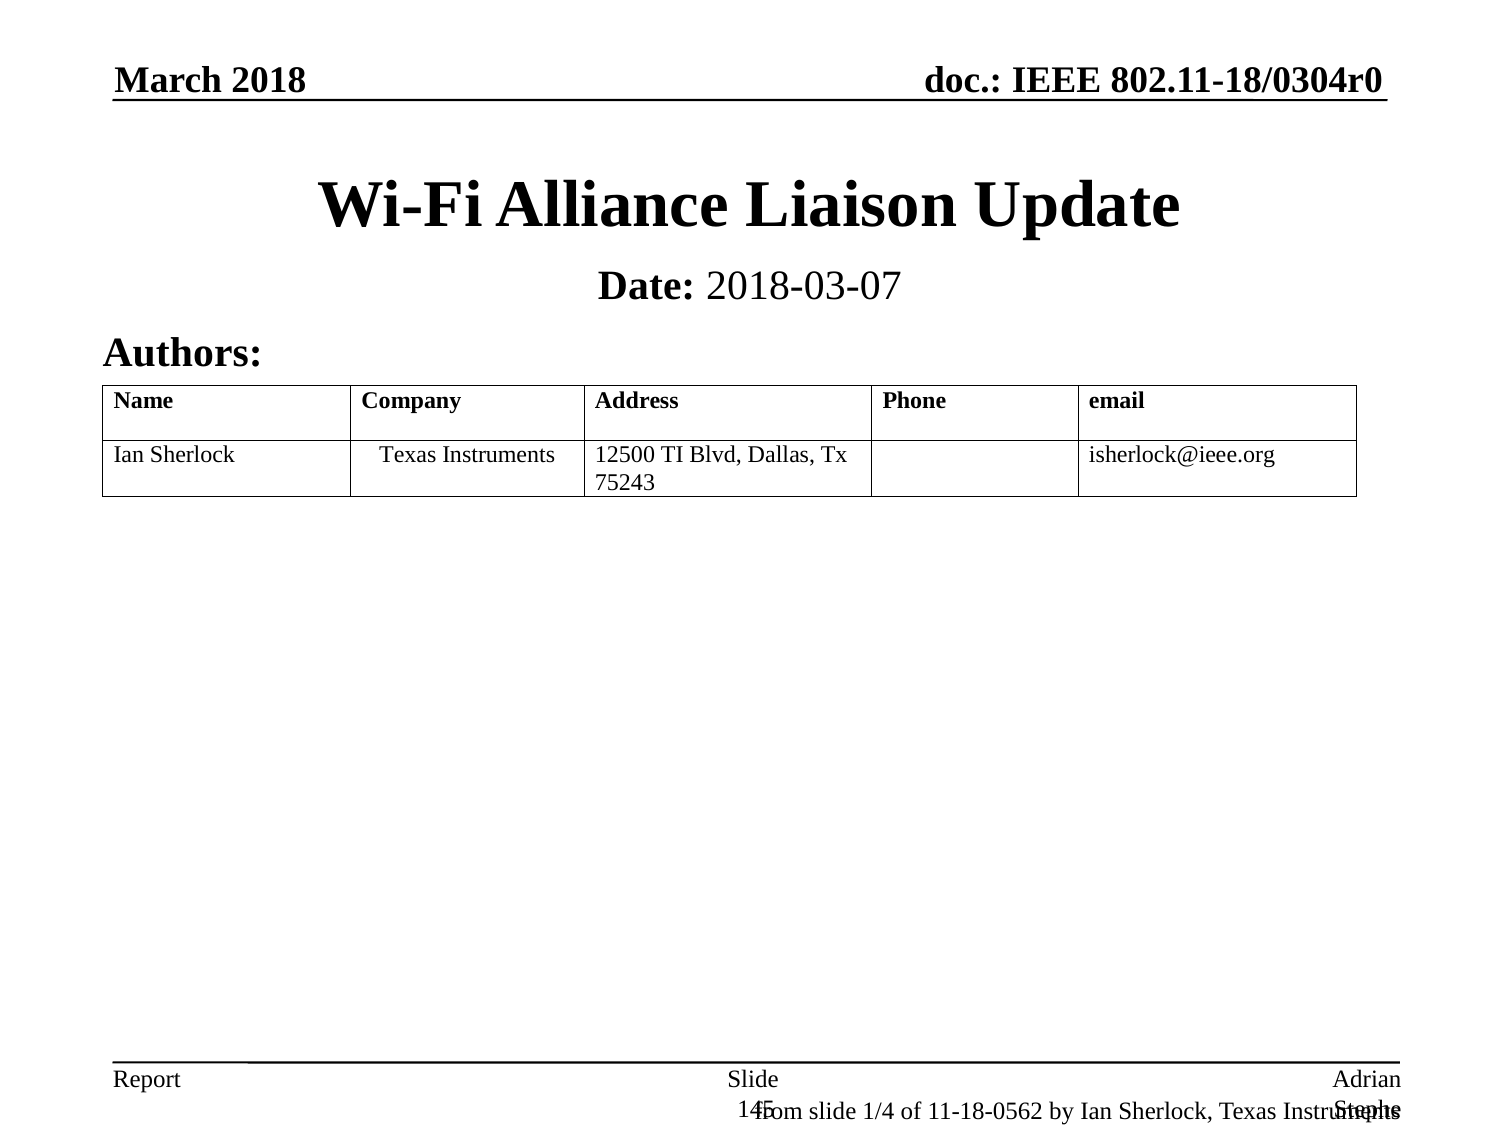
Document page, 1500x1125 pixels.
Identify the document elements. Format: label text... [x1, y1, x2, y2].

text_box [87, 385, 1370, 752]
text_box from slide 1/4 of 11-18-0562 by Ian Sherlock, Texas Instruments [343, 1087, 1417, 1125]
slide_number Slide 145 [711, 1061, 801, 1093]
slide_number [114, 54, 374, 101]
footer Adrian Stephens, Intel Corporation [1324, 1061, 1402, 1087]
title Wi-Fi Alliance Liaison Update [112, 112, 1388, 249]
text_box Authors: [87, 317, 325, 380]
list Date: 2018-03-07 [112, 249, 1388, 313]
